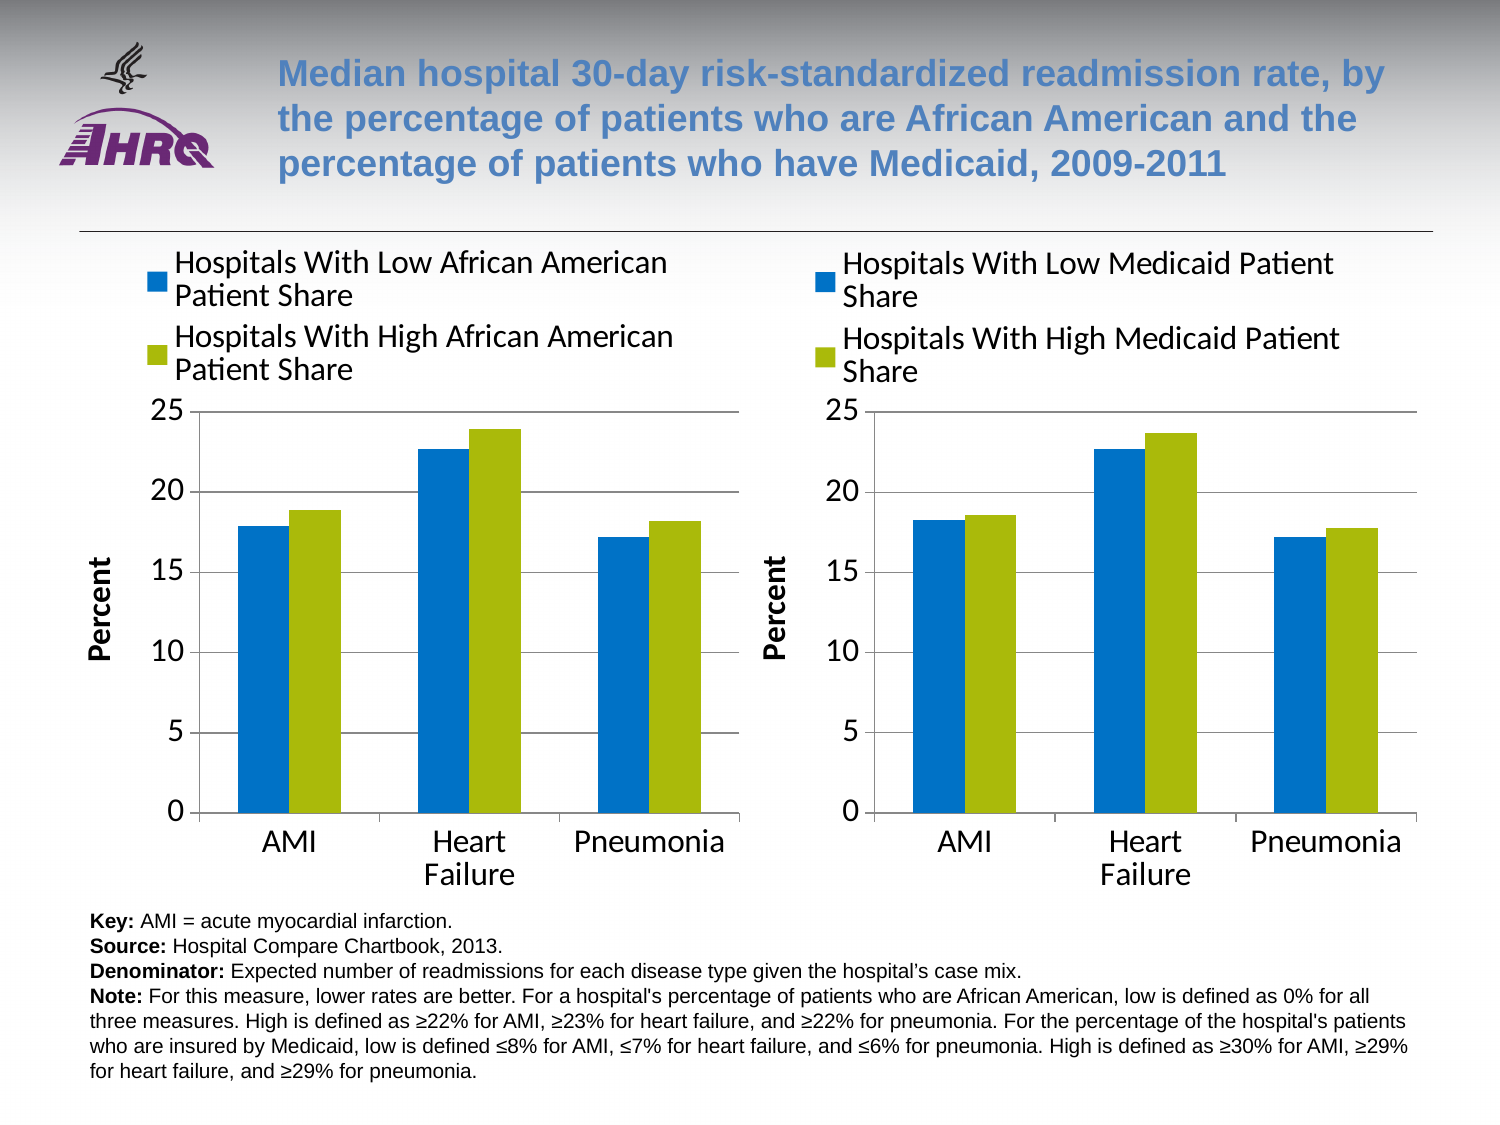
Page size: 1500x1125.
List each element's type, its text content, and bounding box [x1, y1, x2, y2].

picture [0, 0, 1500, 1125]
text_box Key: AMI = acute myocardial infarction. Source: Hospital Compare Chartbook, 2013. Denominator: Expected number of readmissions for each disease type given the hospital’s case mix. Note: For this measure, lower rates are better. For a hospital's percentage of patients who are African American, low is defined as 0% for all three measures. High is defined as ≥22% for AMI, ≥23% for heart failure, and ≥22% for pneumonia. For the percentage of the hospital's patients who are insured by Medicaid, low is defined ≤8% for AMI, ≤7% for heart failure, and ≤6% for pneumonia. High is defined as ≥30% for AMI, ≥29% for heart failure, and ≥29% for pneumonia. [74, 900, 1438, 1090]
title Median hospital 30-day risk-standardized readmission rate, by the percentage of patients who are African American and the percentage of patients who have Medicaid, 2009-2011 [262, 45, 1425, 188]
chart [74, 239, 1426, 901]
